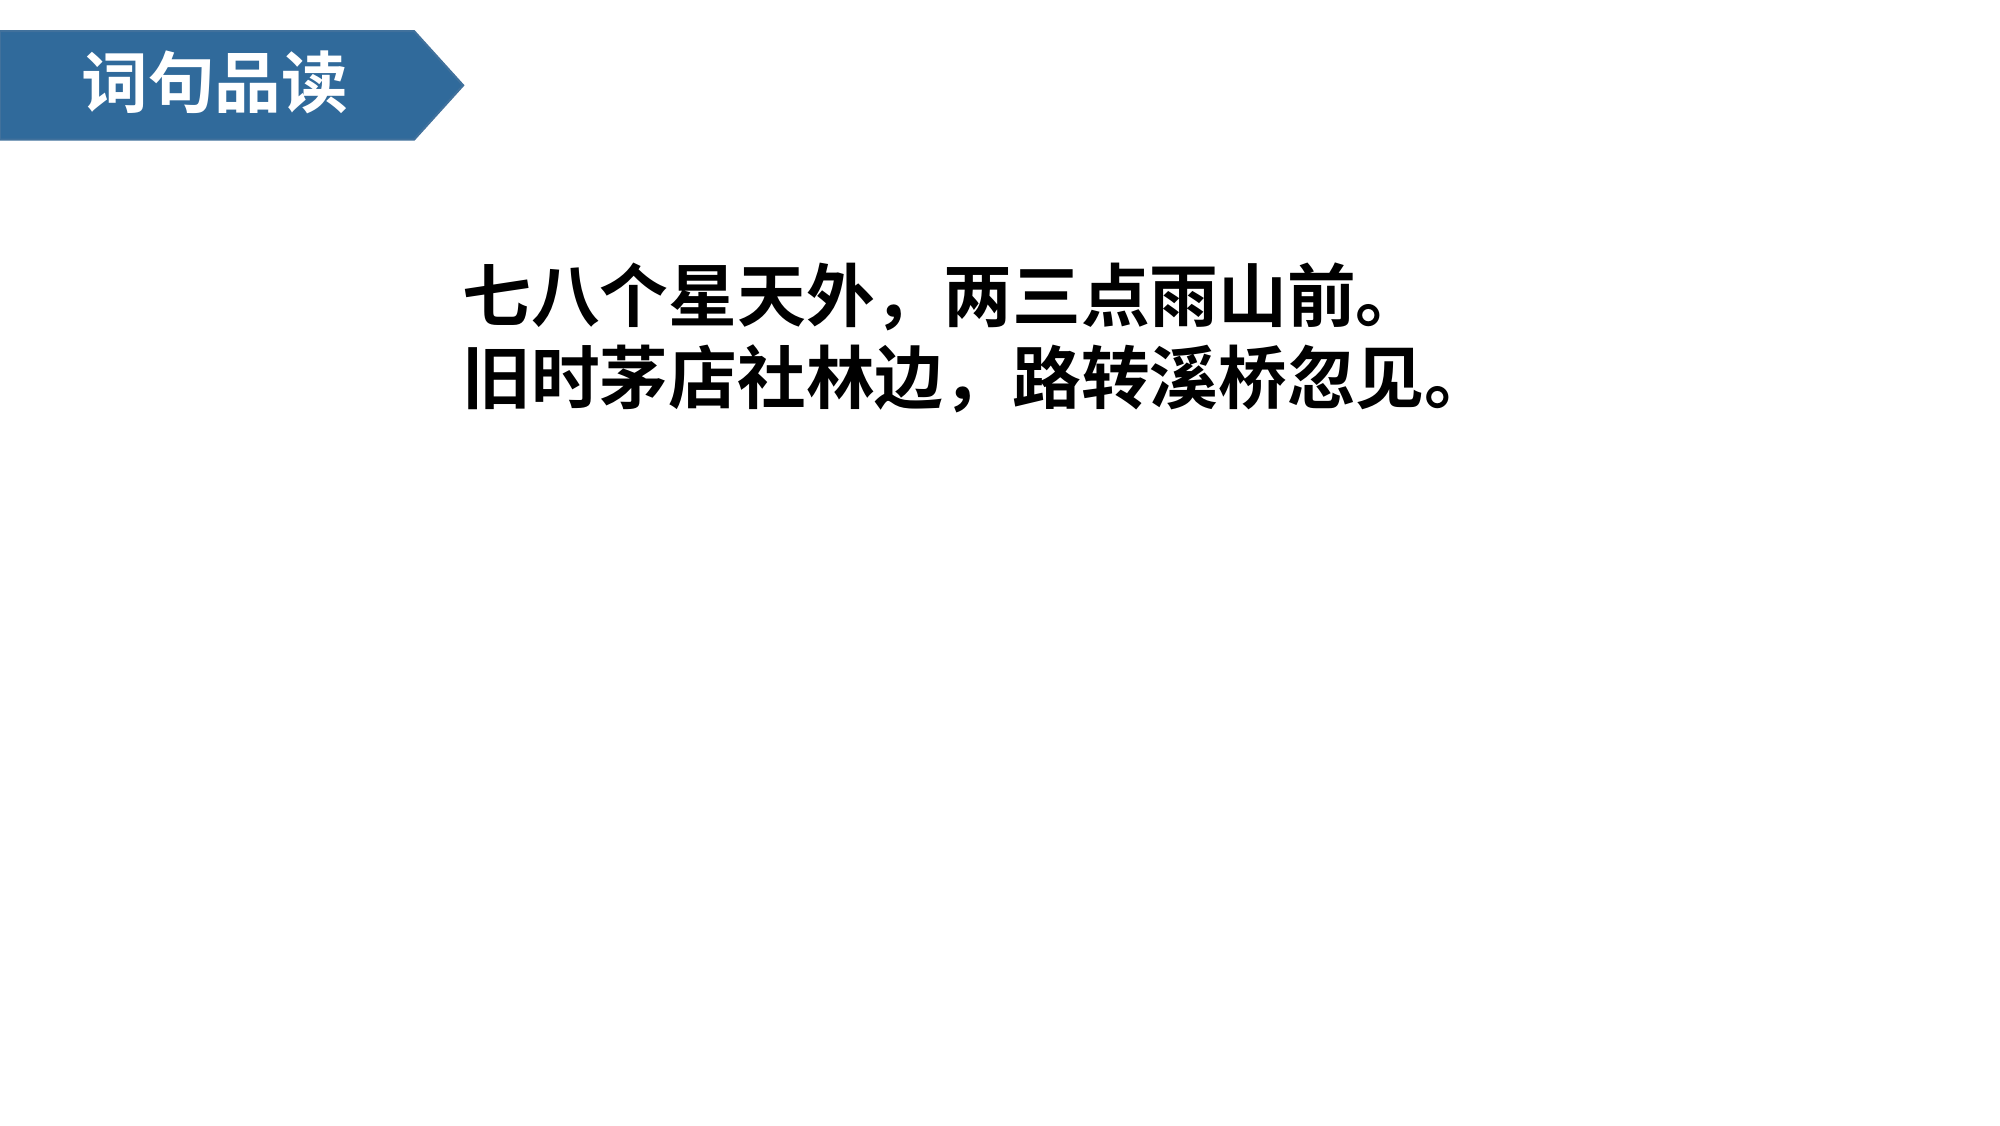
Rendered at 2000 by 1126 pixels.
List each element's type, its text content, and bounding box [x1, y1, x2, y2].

text_box 七八个星天外，两三点雨山前。 旧时茅店社林边，路转溪桥忽见。 [444, 243, 1520, 427]
text_box 词句品读 [66, 42, 400, 125]
